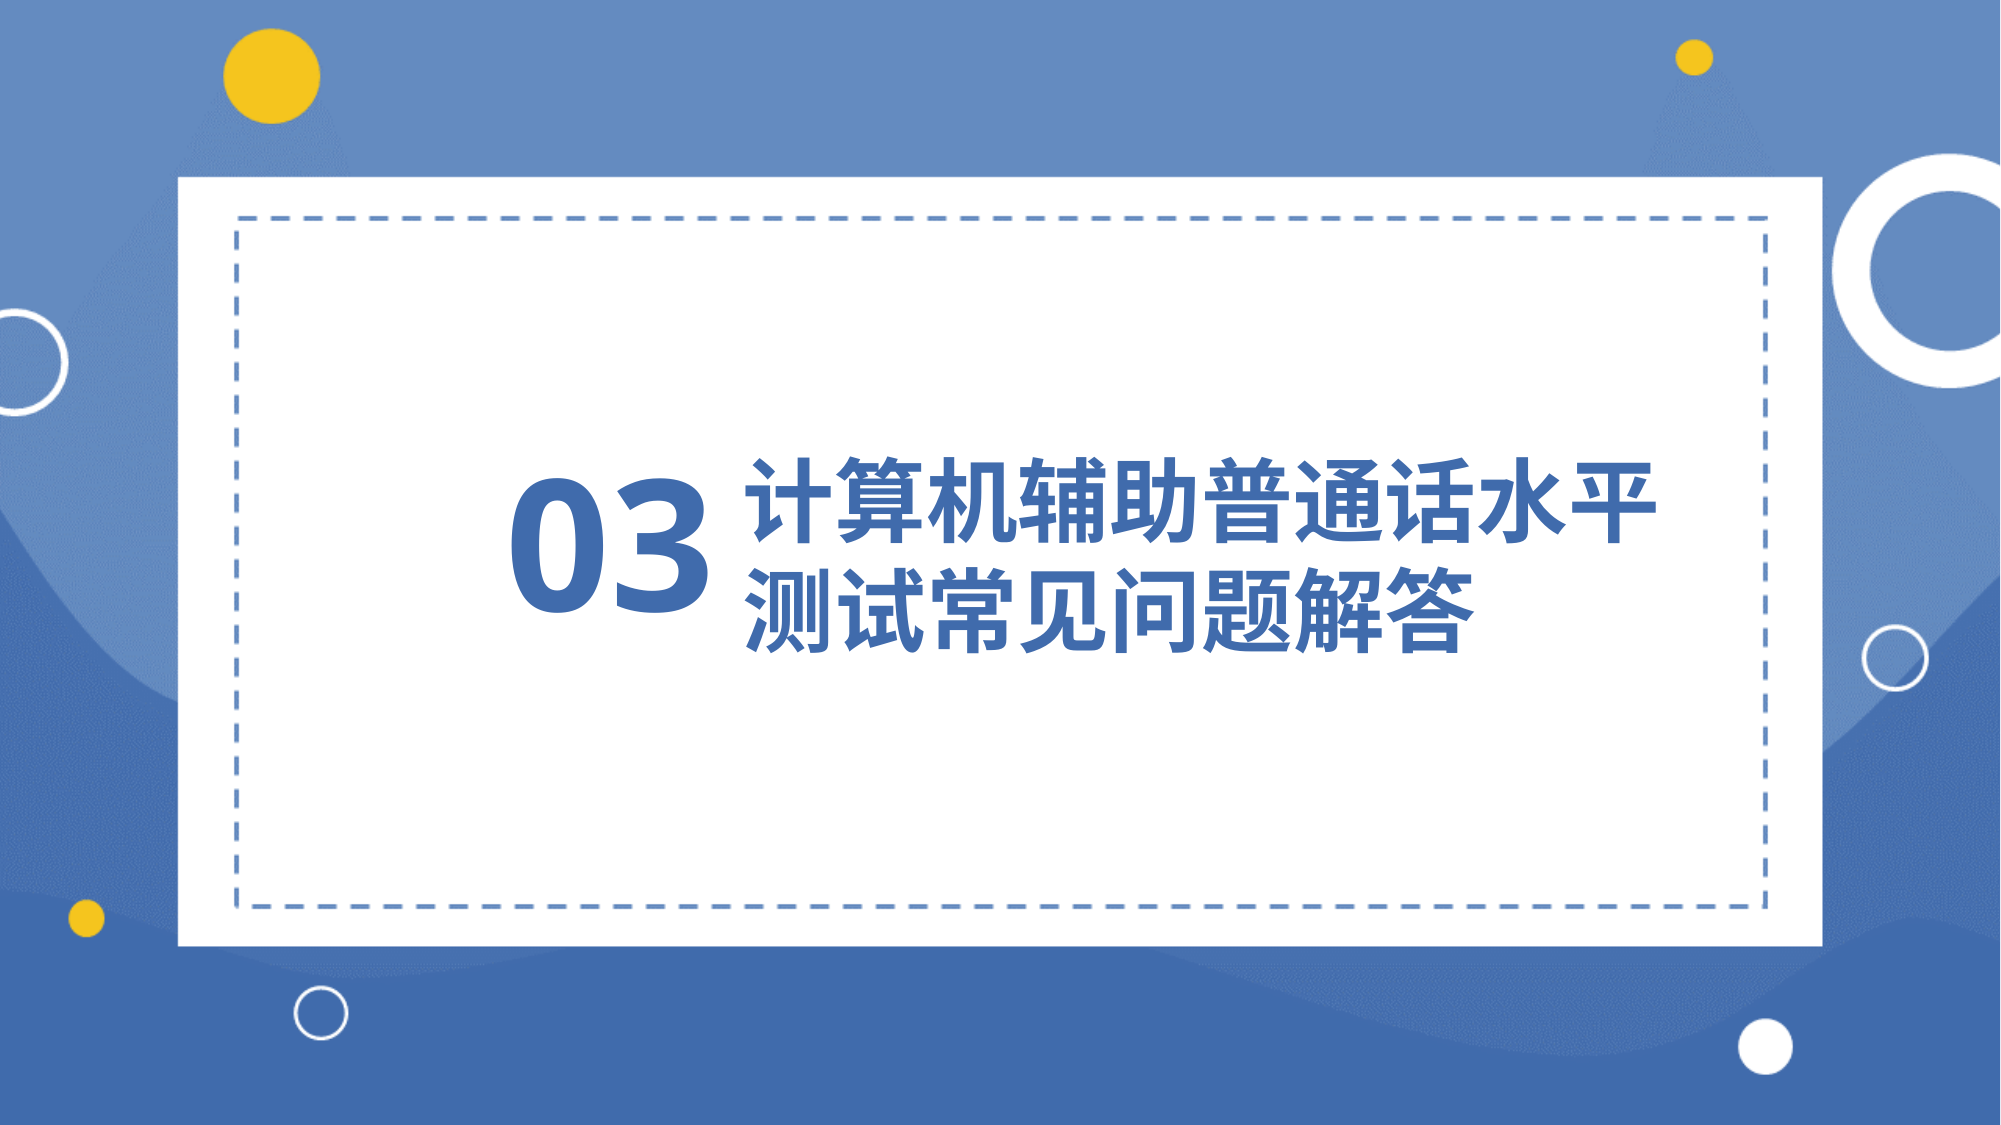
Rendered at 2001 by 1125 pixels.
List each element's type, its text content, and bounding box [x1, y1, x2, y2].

picture [0, 0, 2001, 1125]
text_box 03 [490, 420, 730, 656]
text_box 计算机辅助普通话水平测试常见问题解答 [728, 436, 1708, 671]
